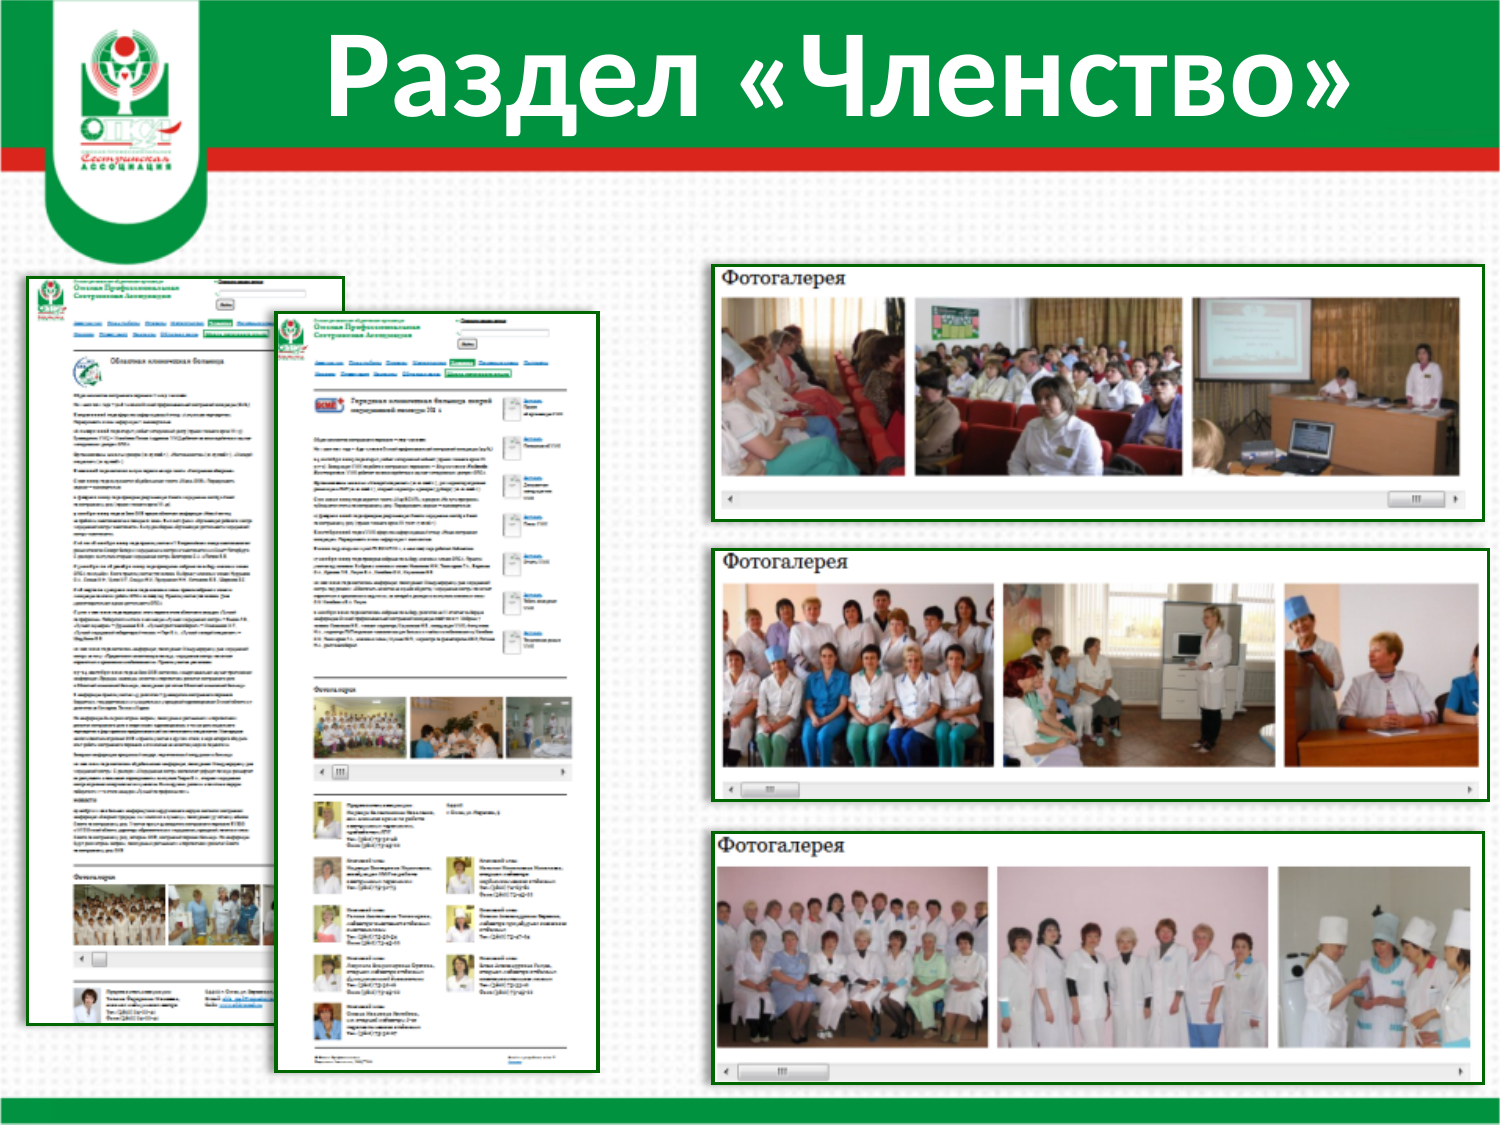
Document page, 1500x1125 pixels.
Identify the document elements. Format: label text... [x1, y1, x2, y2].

text_box Раздел «Членство» [206, 0, 1483, 149]
picture [0, 0, 1500, 1125]
